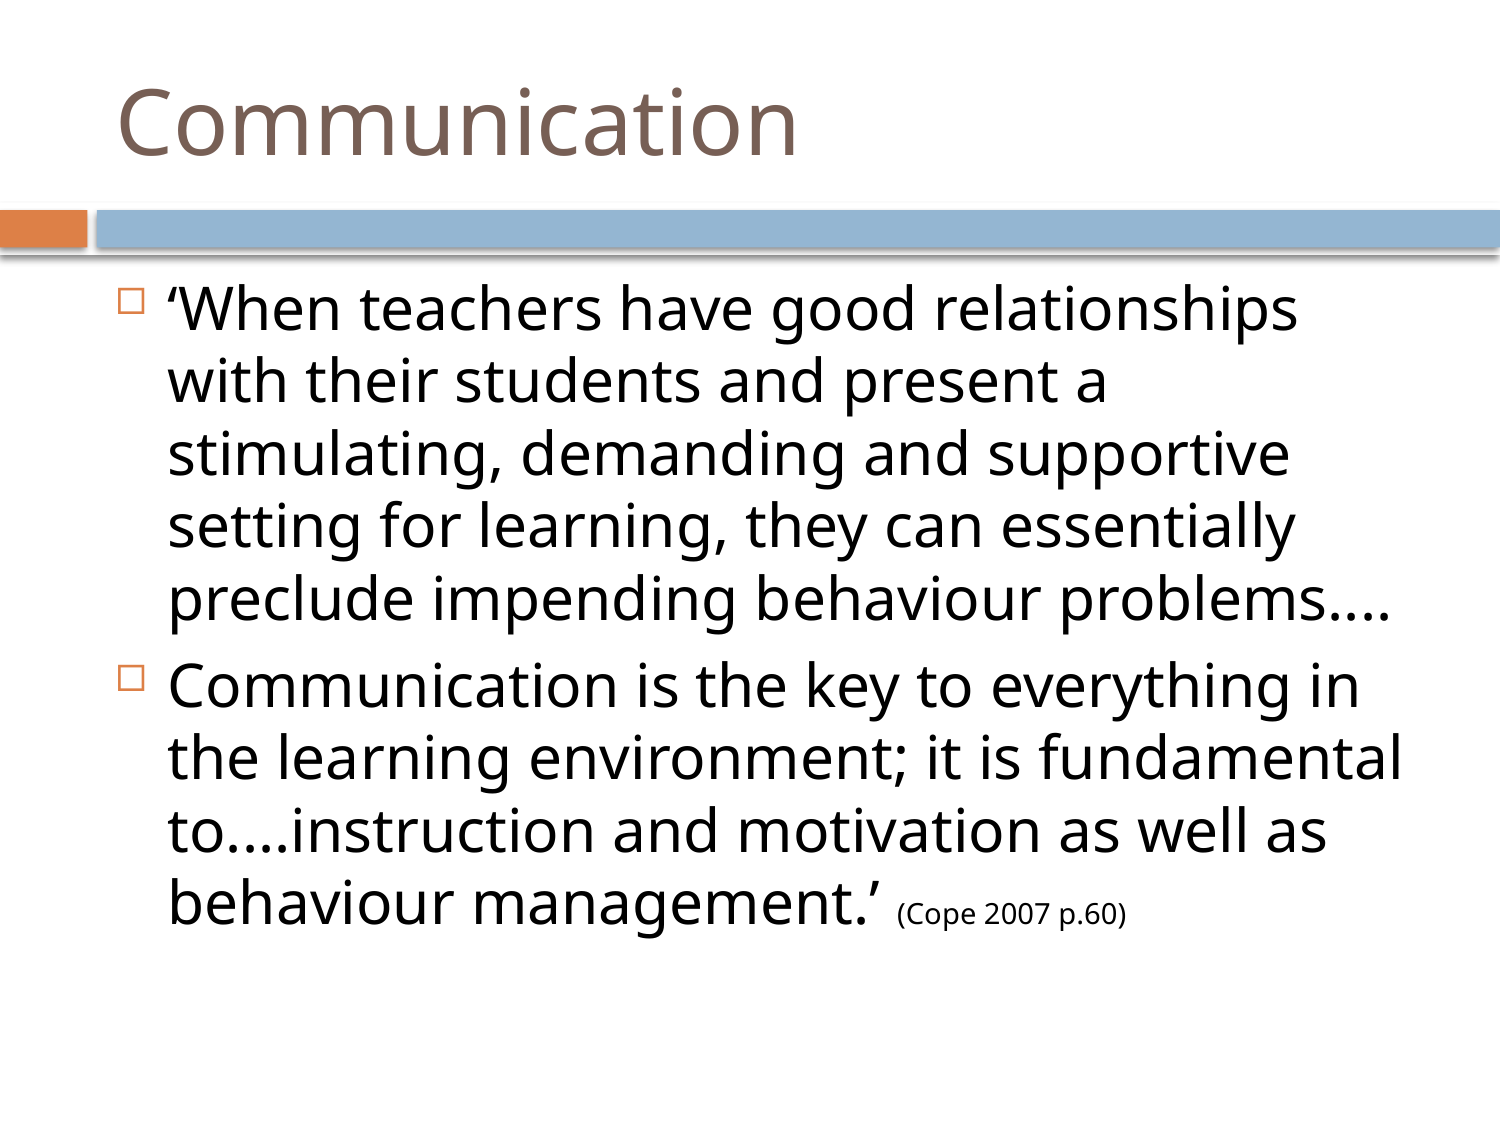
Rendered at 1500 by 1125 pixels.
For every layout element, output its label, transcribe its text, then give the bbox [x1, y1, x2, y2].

list ‘When teachers have good relationships with their students and present a stimulating, demanding and supportive setting for learning, they can essentially preclude impending behaviour problems.... Communication is the key to everything in the learning environment; it is fundamental to....instruction and motivation as well as behaviour management.’ (Cope 2007 p.60) [100, 262, 1438, 1000]
title Communication [100, 37, 1438, 200]
